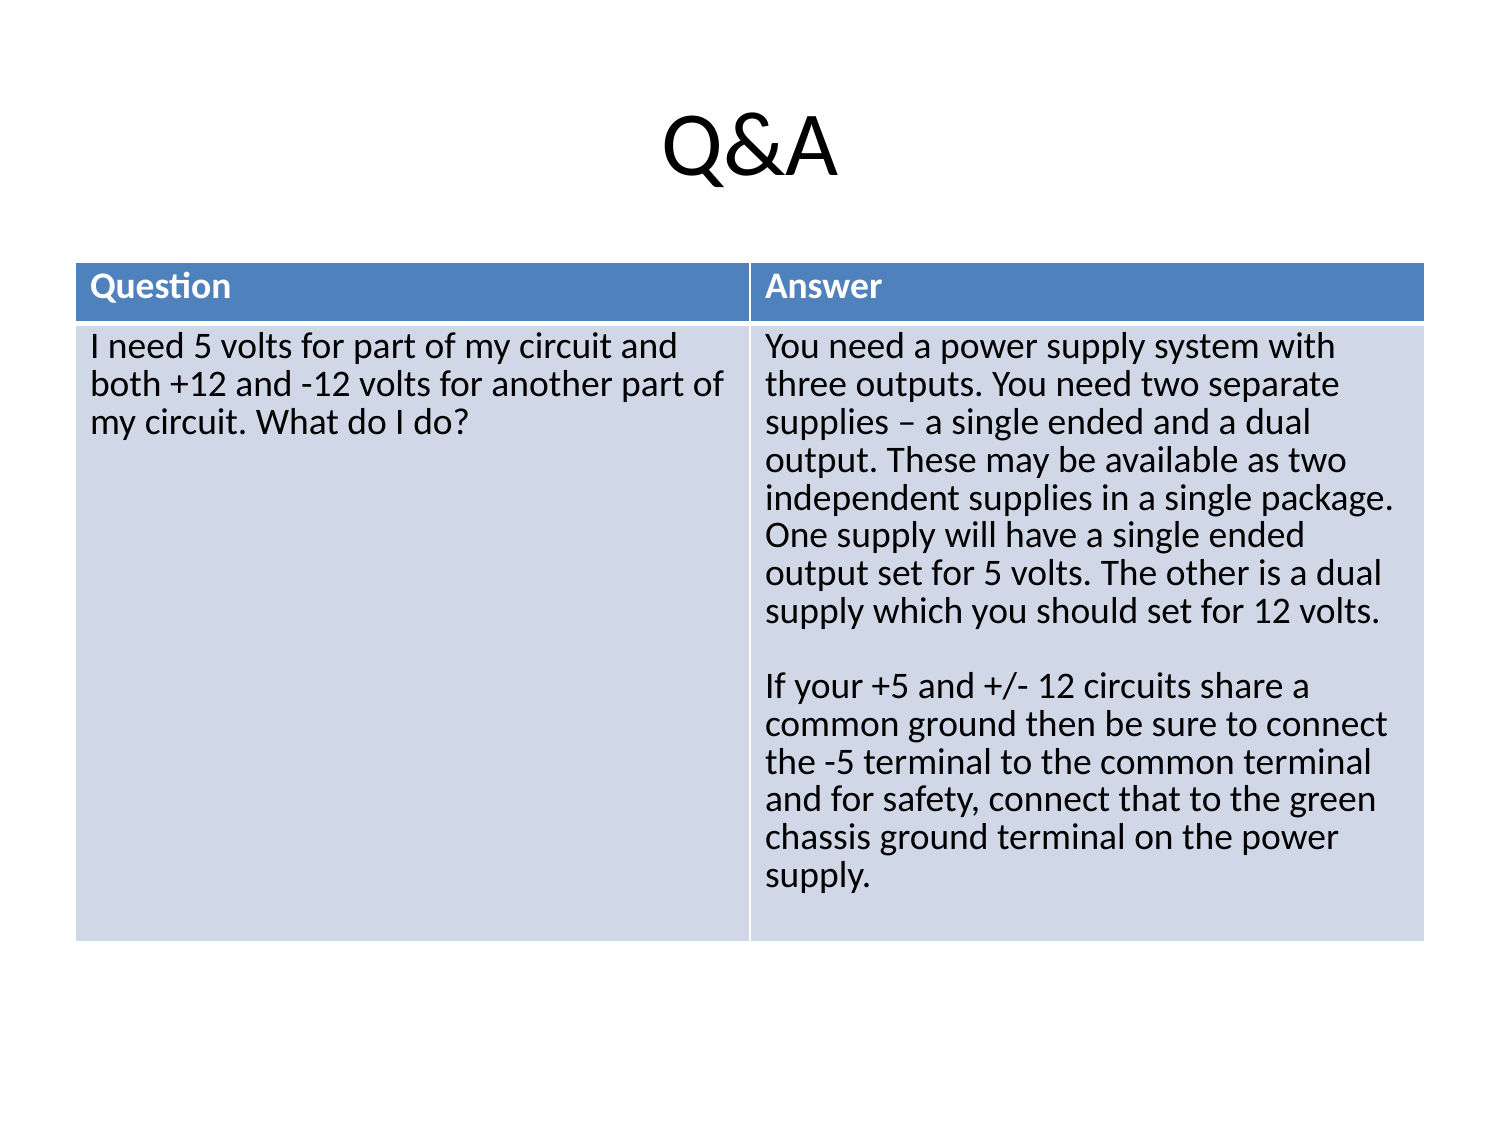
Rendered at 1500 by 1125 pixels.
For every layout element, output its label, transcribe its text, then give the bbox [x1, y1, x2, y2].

table_header Question [76, 263, 749, 321]
table_cell I need 5 volts for part of my circuit and both +12 and -12 volts for another part of my circuit. What do I do? [76, 326, 749, 941]
title Q&A [75, 45, 1425, 233]
table_header Answer [751, 263, 1424, 321]
table_cell You need a power supply system with three outputs. You need two separate supplies – a single ended and a dual output. These may be available as two independent supplies in a single package. One supply will have a single ended output set for 5 volts. The other is a dual supply which you should set for 12 volts. If your +5 and +/- 12 circuits share a common ground then be sure to connect the -5 terminal to the common terminal and for safety, connect that to the green chassis ground terminal on the power supply. [751, 326, 1424, 941]
